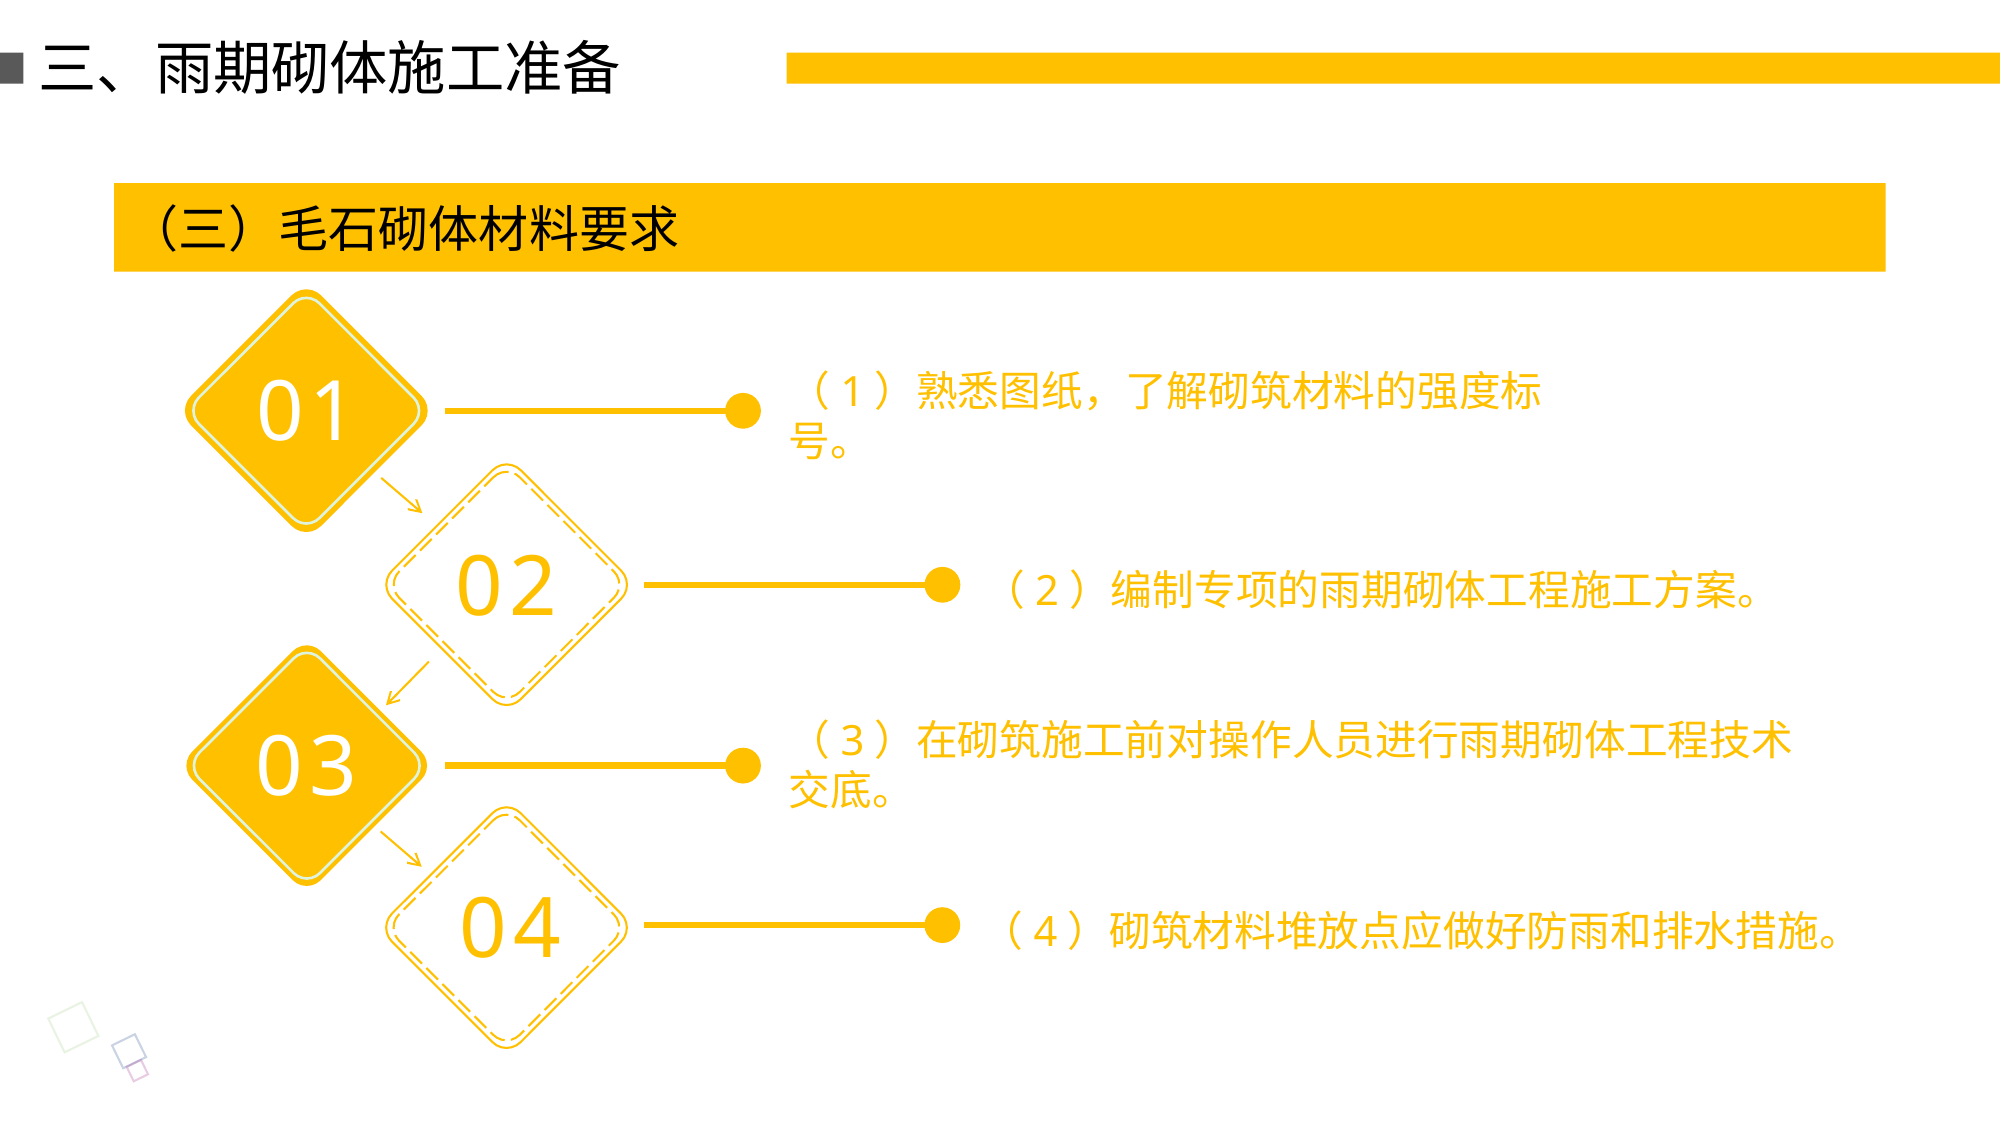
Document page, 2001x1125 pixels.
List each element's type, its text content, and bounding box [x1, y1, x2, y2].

text_box [622, 570, 628, 600]
text_box 三、雨期砌体施工准备 [23, 23, 637, 109]
text_box [237, 644, 377, 705]
text_box [238, 827, 376, 888]
text_box [724, 746, 762, 785]
text_box [184, 395, 191, 426]
text_box [445, 813, 568, 867]
text_box [445, 646, 568, 699]
text_box 03 [190, 705, 422, 827]
text_box [237, 472, 375, 533]
text_box [436, 988, 577, 1049]
text_box [125, 1058, 150, 1083]
text_box [445, 470, 568, 524]
text_box [423, 397, 428, 424]
text_box [236, 289, 376, 350]
text_box [244, 296, 368, 350]
text_box [437, 806, 576, 867]
text_box [110, 1032, 148, 1070]
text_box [381, 477, 423, 514]
text_box 02 [391, 524, 622, 646]
text_box [437, 463, 576, 524]
text_box [422, 750, 429, 781]
text_box [923, 906, 962, 945]
text_box （2）编制专项的雨期砌体工程施工方案。 [968, 557, 1831, 614]
text_box 01 [191, 350, 423, 472]
text_box [444, 988, 568, 1042]
text_box [246, 827, 368, 880]
text_box [185, 752, 190, 779]
text_box （3）在砌筑施工前对操作人员进行雨期砌体工程技术交底。 [774, 731, 1823, 789]
text_box （三）毛石砌体材料要求 [114, 183, 1886, 272]
text_box [245, 651, 369, 705]
text_box [724, 391, 762, 430]
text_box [386, 661, 429, 706]
text_box [245, 472, 367, 525]
text_box 04 [394, 867, 626, 988]
text_box [385, 910, 394, 946]
text_box [437, 646, 576, 707]
text_box （1）熟悉图纸，了解砌筑材料的强度标号。 [774, 382, 1593, 440]
text_box （4）砌筑材料堆放点应做好防雨和排水措施。 [966, 897, 1875, 954]
text_box [46, 1000, 100, 1054]
text_box [385, 570, 391, 600]
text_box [380, 831, 422, 867]
text_box [923, 565, 962, 604]
